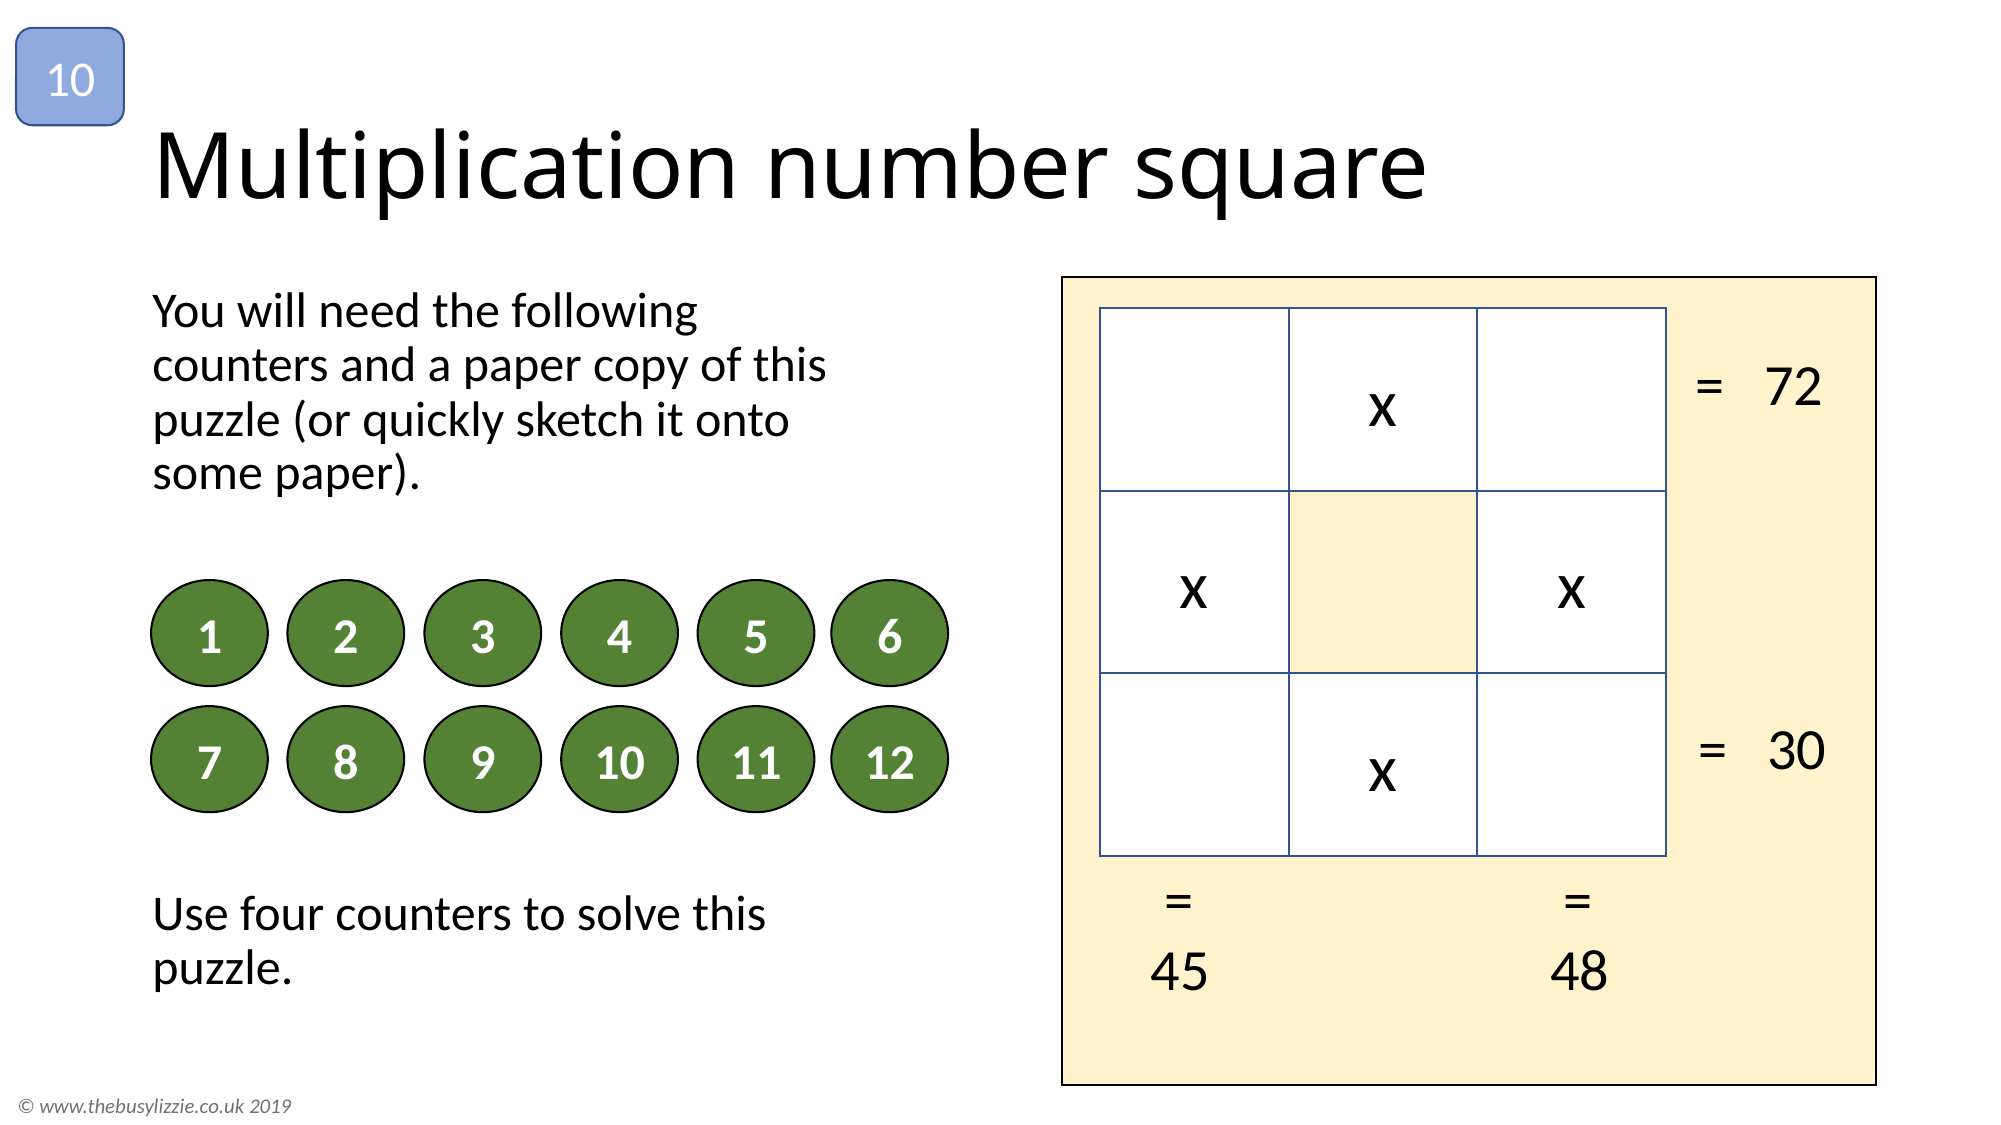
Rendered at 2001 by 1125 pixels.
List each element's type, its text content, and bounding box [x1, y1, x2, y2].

text_box 11 [696, 705, 816, 814]
text_box 8 [286, 705, 406, 814]
text_box 12 [830, 705, 950, 814]
text_box 1 [150, 579, 269, 688]
text_box 4 [560, 579, 679, 688]
text_box 5 [696, 579, 816, 688]
text_box © www.thebusylizzie.co.uk 2019 [2, 1085, 311, 1125]
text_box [1061, 277, 1926, 1086]
list You will need the following counters and a paper copy of this puzzle (or quickly sketch it onto some paper). Use four counters to solve this puzzle. [137, 277, 891, 1066]
text_box 3 [423, 579, 543, 688]
text_box 10 [14, 26, 125, 127]
text_box 2 [286, 579, 406, 688]
text_box 6 [830, 579, 950, 688]
title Multiplication number square [137, 59, 1863, 278]
text_box 9 [423, 705, 543, 814]
text_box 10 [560, 705, 679, 814]
text_box 7 [150, 705, 269, 814]
